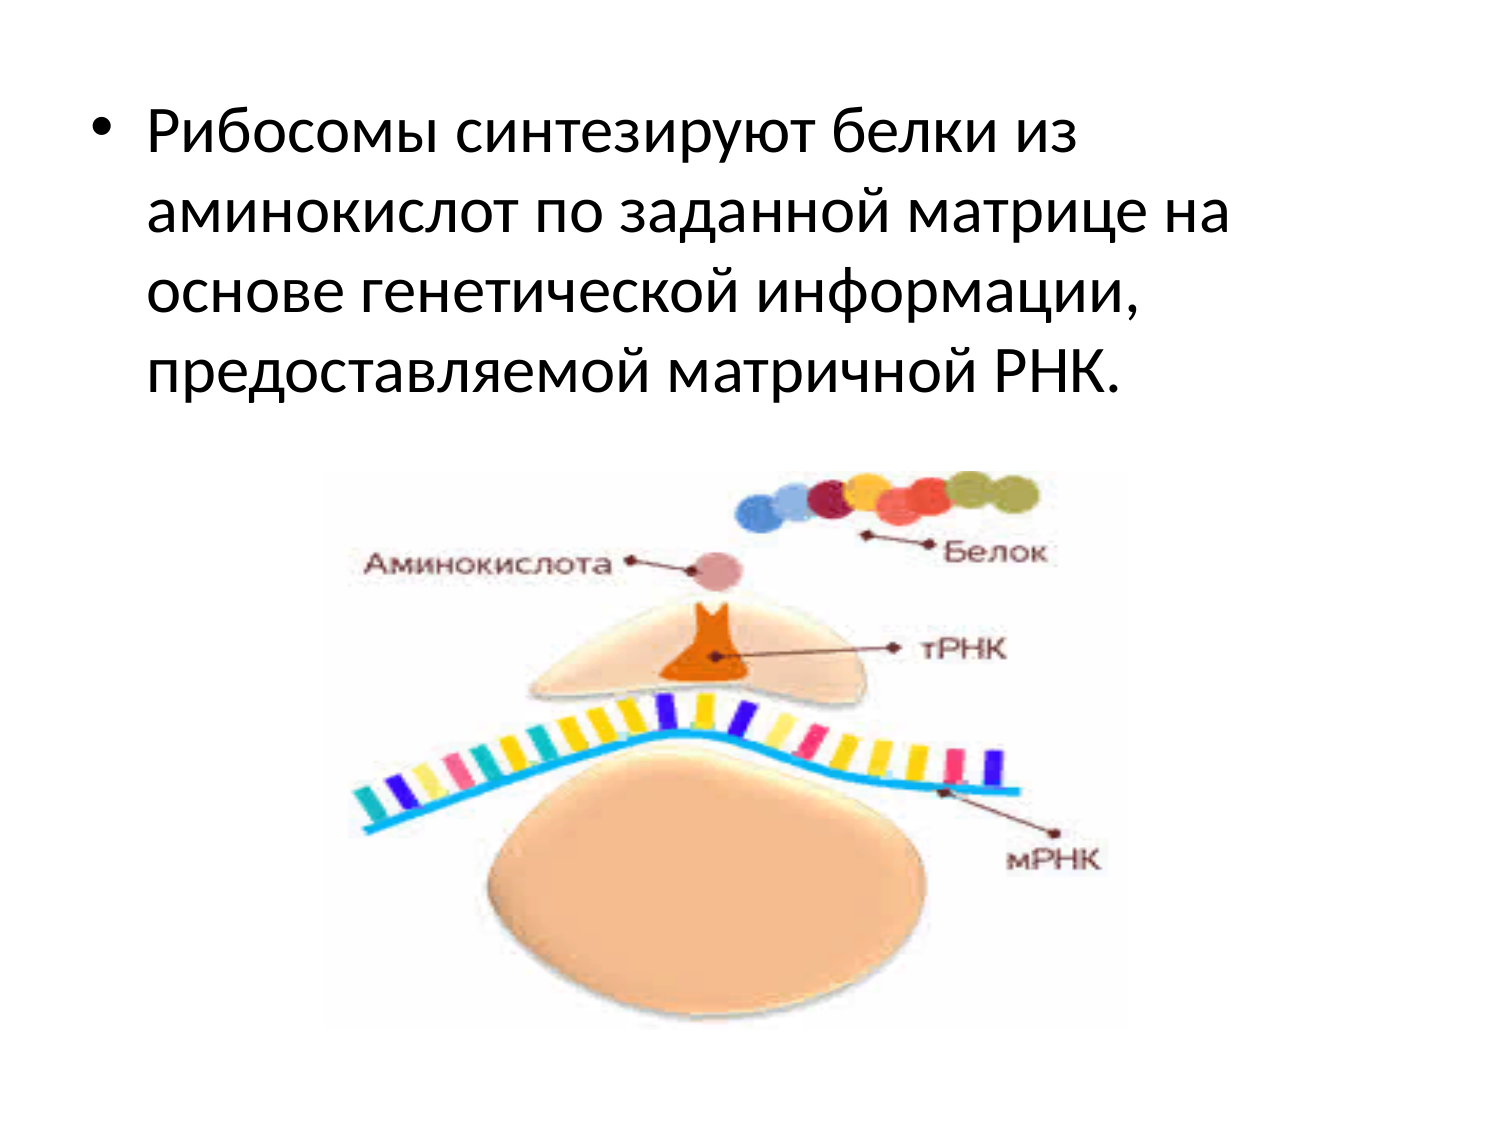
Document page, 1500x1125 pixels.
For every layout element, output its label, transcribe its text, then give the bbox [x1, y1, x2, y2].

picture [324, 470, 1129, 1030]
list Рибосомы синтезируют белки из аминокислот по заданной матрице на основе генетической информации, предоставляемой матричной РНК. [75, 78, 1425, 1005]
